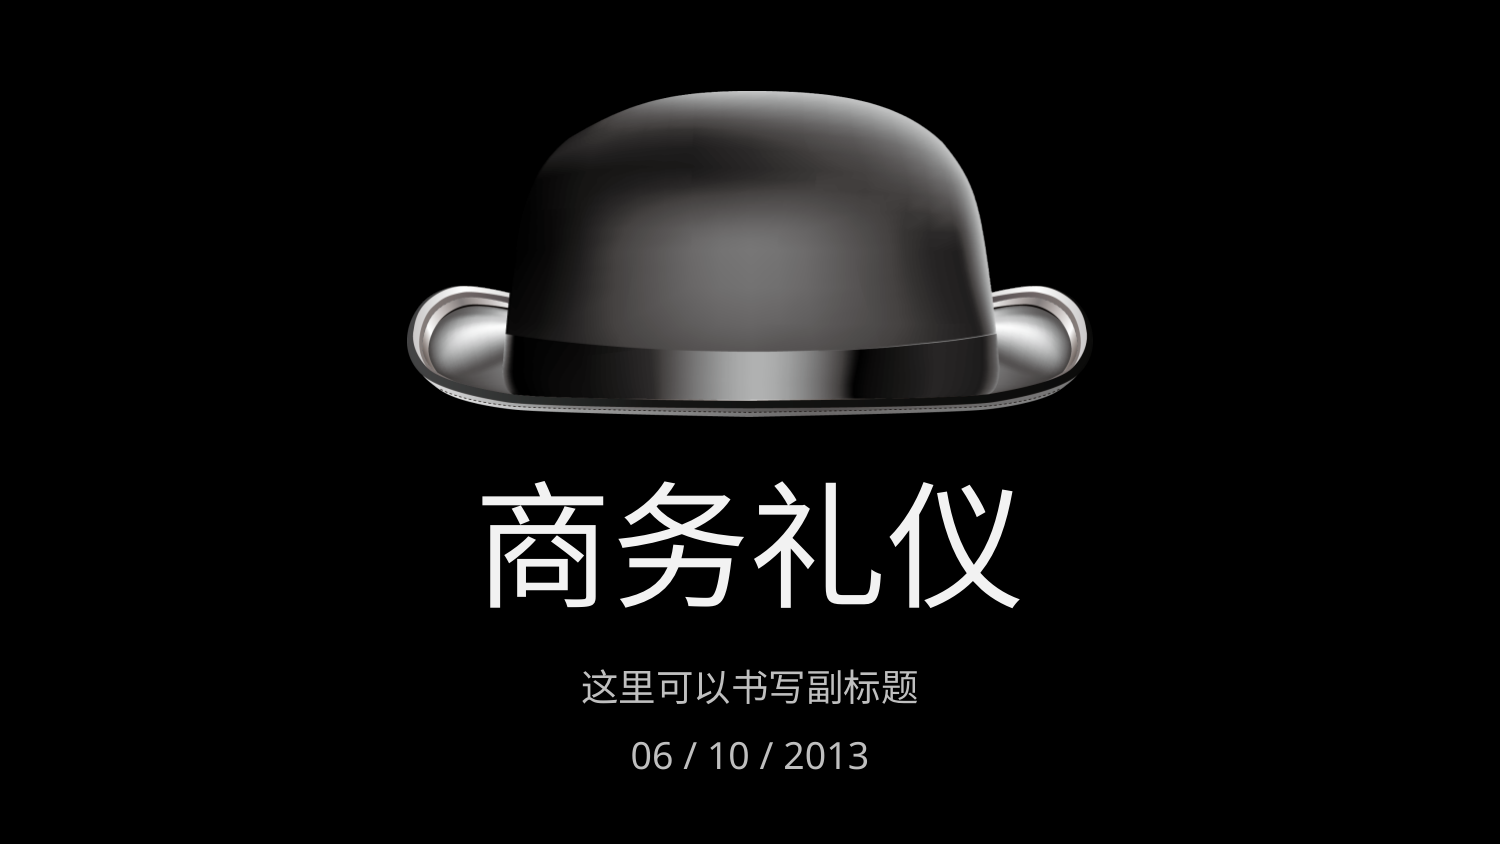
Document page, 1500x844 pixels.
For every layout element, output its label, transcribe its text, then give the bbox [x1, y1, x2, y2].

picture [0, 0, 1500, 844]
text_box 这里可以书写副标题 06 / 10 / 2013 [484, 634, 1016, 785]
text_box 商务礼仪 [413, 452, 1087, 633]
